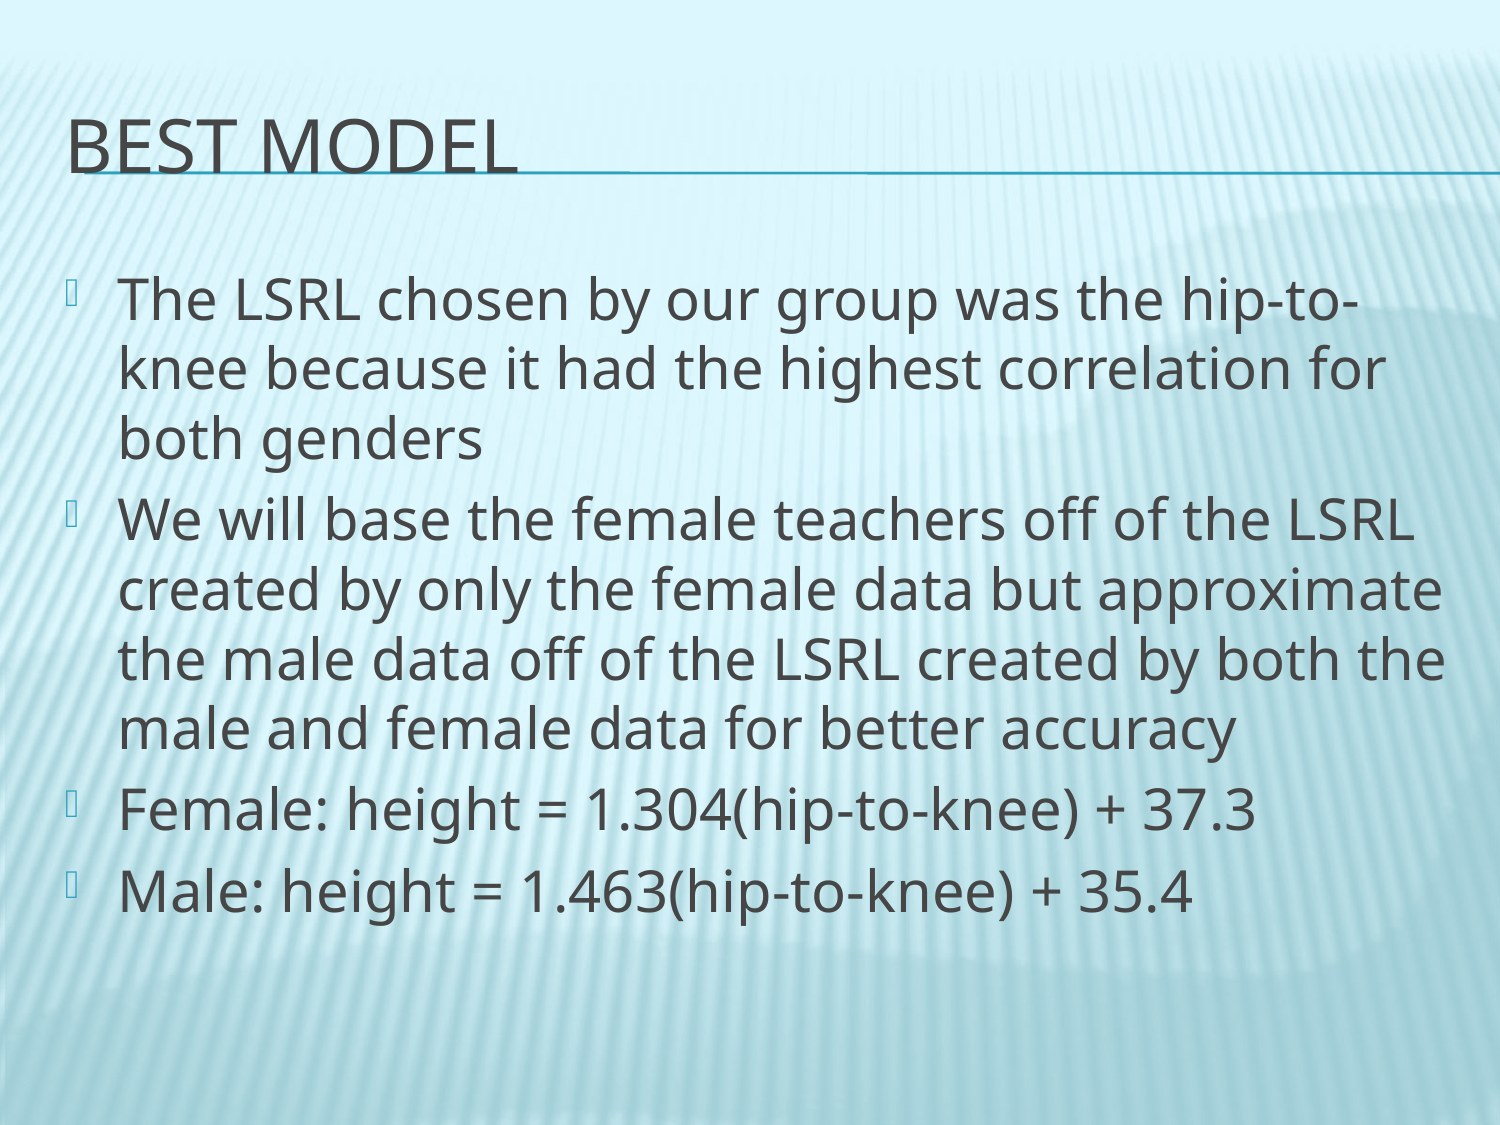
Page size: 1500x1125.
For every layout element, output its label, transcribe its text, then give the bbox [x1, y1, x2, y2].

list The LSRL chosen by our group was the hip-to-knee because it had the highest correlation for both genders We will base the female teachers off of the LSRL created by only the female data but approximate the male data off of the LSRL created by both the male and female data for better accuracy Female: height = 1.304(hip-to-knee) + 37.3 Male: height = 1.463(hip-to-knee) + 35.4 [50, 254, 1475, 998]
title Best model [50, 75, 1475, 213]
